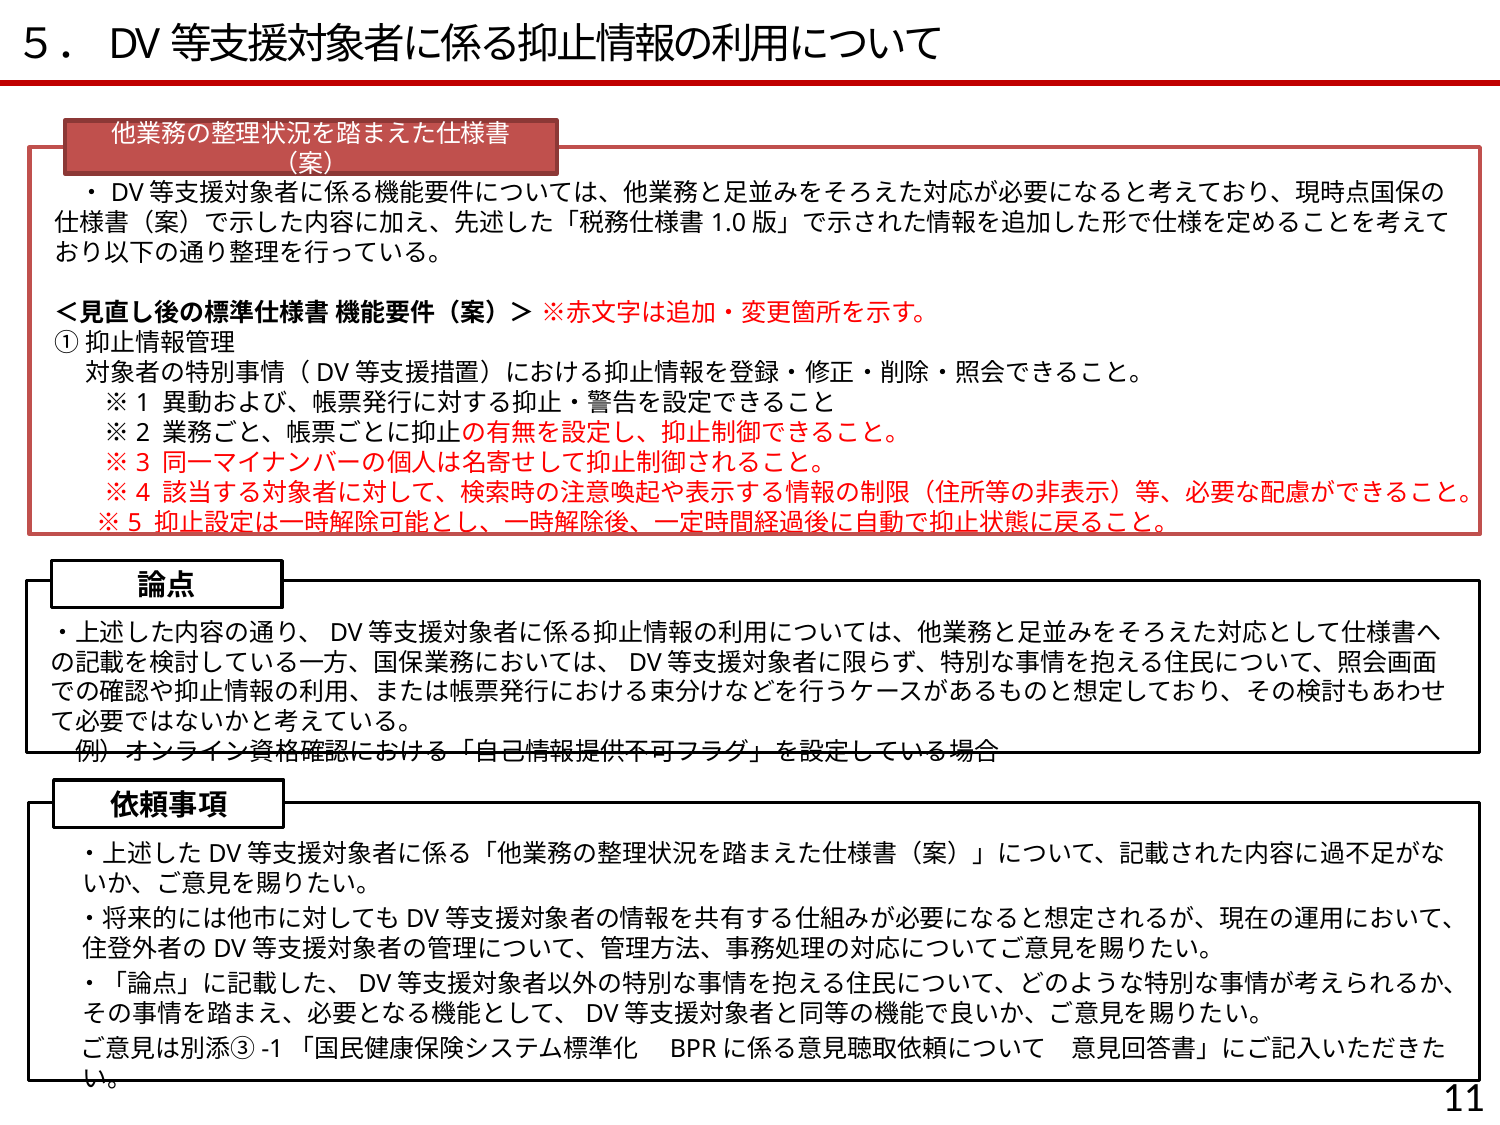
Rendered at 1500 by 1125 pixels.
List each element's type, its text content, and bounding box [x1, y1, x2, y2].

text_box ・上述した内容の通り、DV等支援対象者に係る抑止情報の利用については、他業務と足並みをそろえた対応として仕様書への記載を検討している一方、国保業務においては、DV等支援対象者に限らず、特別な事情を抱える住民について、照会画面での確認や抑止情報の利用、または帳票発行における束分けなどを行うケースがあるものと想定しており、その検討もあわせて必要ではないかと考えている。 例）オンライン資格確認における「自己情報提供不可フラグ」を設定している場合 [26, 580, 1480, 753]
text_box [27, 145, 1482, 536]
text_box ５．DV等支援対象者に係る抑止情報の利用について [0, 0, 1500, 82]
text_box 依頼事項 [52, 778, 286, 829]
slide_number 10 [1149, 1065, 1500, 1125]
text_box 論点 [50, 558, 284, 610]
text_box 他業務の整理状況を踏まえた仕様書（案） [63, 118, 559, 176]
text_box ・上述したDV等支援対象者に係る「他業務の整理状況を踏まえた仕様書（案）」について、記載された内容に過不足がないか、ご意見を賜りたい。 ・将来的には他市に対してもDV等支援対象者の情報を共有する仕組みが必要になると想定されるが、現在の運用において、住登外者のDV等支援対象者の管理について、管理方法、事務処理の対応についてご意見を賜りたい。 ・「論点」に記載した、DV等支援対象者以外の特別な事情を抱える住民について、どのような特別な事情が考えられるか、その事情を踏まえ、必要となる機能として、DV等支援対象者と同等の機能で良いか、ご意見を賜りたい。 ご意見は別添③-1「国民健康保険システム標準化 BPRに係る意見聴取依頼について 意見回答書」にご記入いただきたい。 [28, 802, 1480, 1081]
